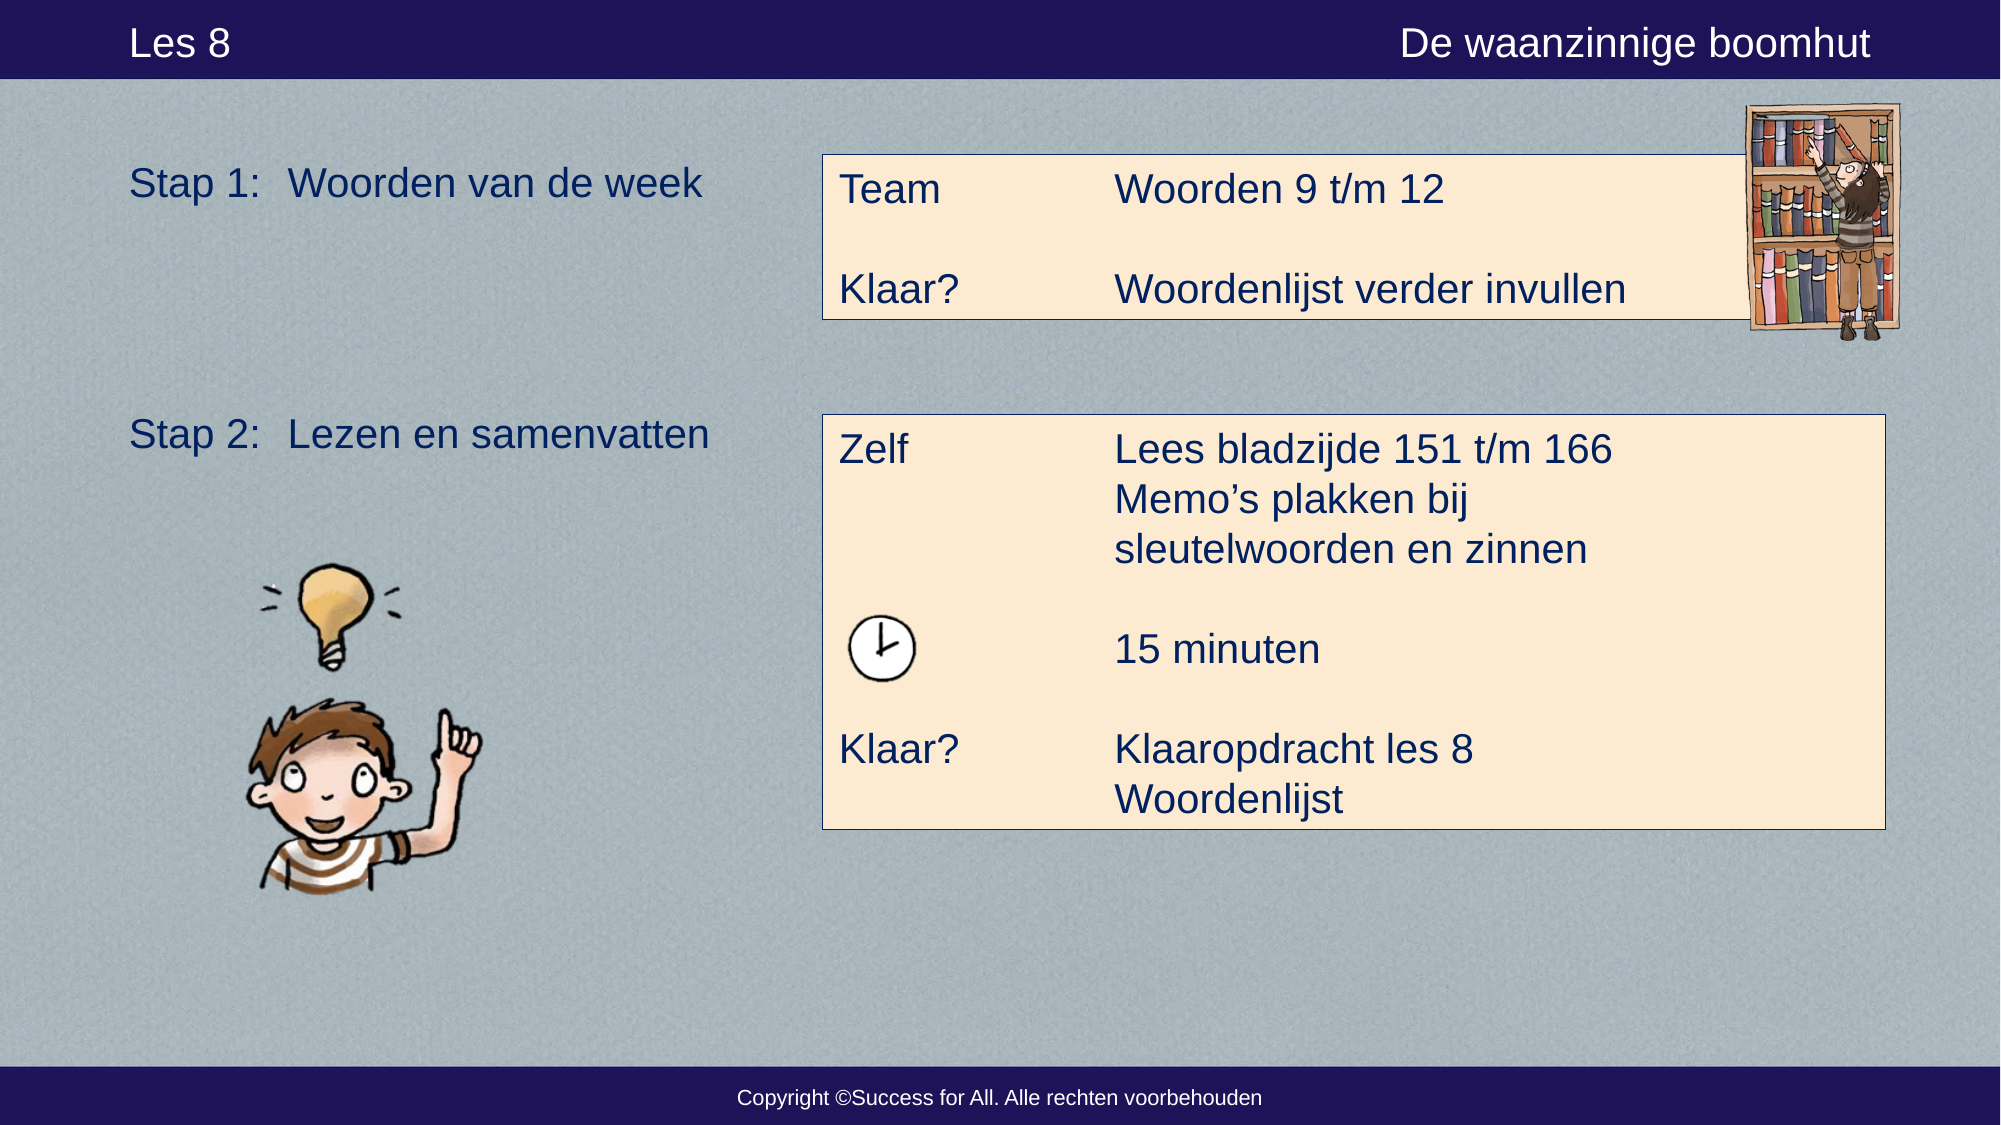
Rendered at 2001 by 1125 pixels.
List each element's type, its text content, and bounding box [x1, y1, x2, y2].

picture [0, 0, 2001, 1125]
text_box Les 8 [114, 8, 354, 73]
text_box Team Woorden 9 t/m 12 Klaar? Woordenlijst verder invullen [822, 154, 1729, 320]
text_box Zelf Lees bladzijde 151 t/m 166 Memo’s plakken bij sleutelwoorden en zinnen 15 minuten Klaar? Klaaropdracht les 8 Woordenlijst [822, 414, 1886, 830]
text_box Copyright ©Success for All. Alle rechten voorbehouden [0, 1076, 2000, 1125]
text_box De waanzinnige boomhut [999, 8, 1886, 73]
text_box Stap 1: Woorden van de week Stap 2: Lezen en samenvatten [114, 148, 907, 514]
